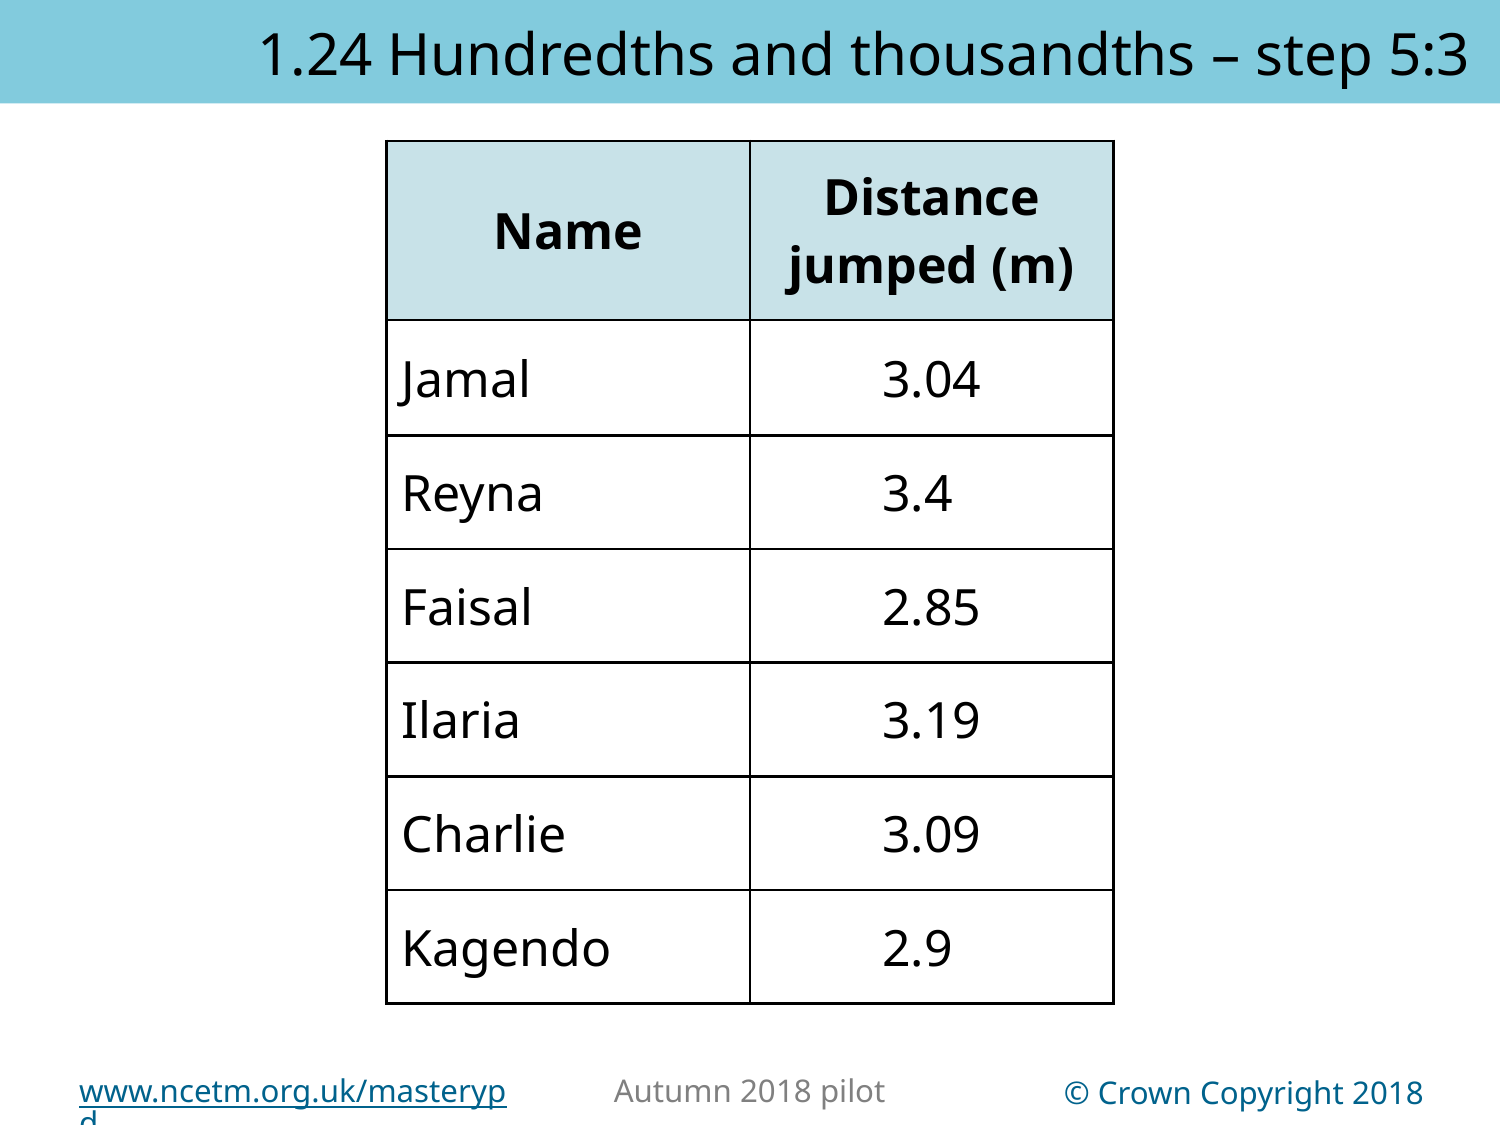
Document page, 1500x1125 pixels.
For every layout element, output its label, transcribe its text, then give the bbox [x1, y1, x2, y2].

table_cell 3.19 [751, 664, 1112, 775]
table_cell Charlie [388, 778, 749, 889]
table_cell 2.85 [751, 550, 1112, 661]
table_header Name [388, 142, 749, 319]
table_cell 3.09 [751, 778, 1112, 889]
table_cell 3.40 [751, 437, 1112, 548]
list 1.24 Hundredths and thousandths – step 5:3 [0, 0, 1500, 104]
table_cell Jamal [388, 321, 749, 434]
table_cell 3.04 [751, 321, 1112, 434]
table_header Distance jumped (m) [751, 142, 1112, 319]
table_cell Ilaria [388, 664, 749, 775]
table_cell 2.90 [751, 891, 1112, 1002]
table_cell Reyna [388, 437, 749, 548]
table_cell Kagendo [388, 891, 749, 1002]
table_cell Faisal [388, 550, 749, 661]
